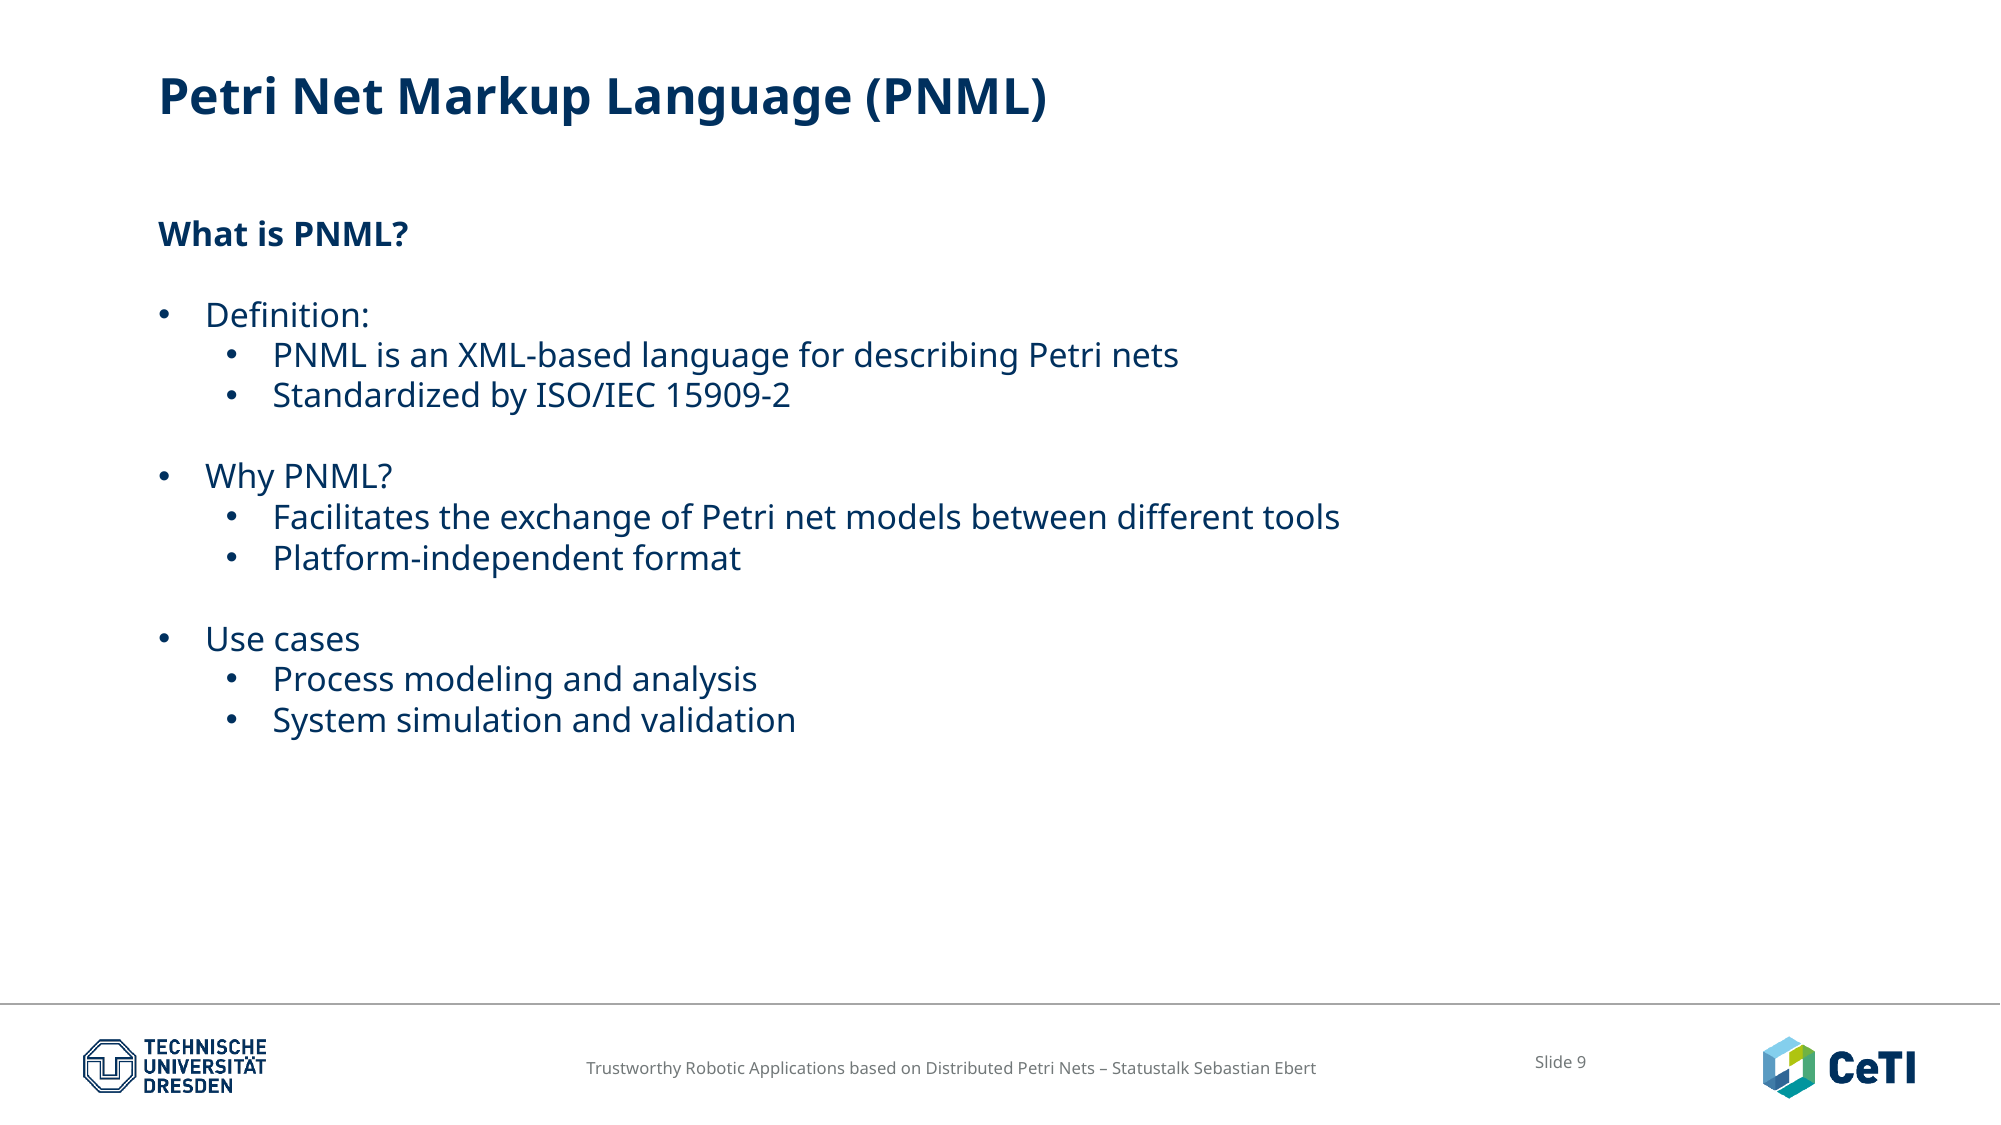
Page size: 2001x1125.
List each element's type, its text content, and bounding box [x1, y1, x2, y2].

text_box What is PNML? Definition: PNML is an XML-based language for describing Petri nets Standardized by ISO/IEC 15909-2 Why PNML? Facilitates the exchange of Petri net models between different tools Platform-independent format Use cases Process modeling and analysis System simulation and validation [143, 204, 1393, 747]
picture [83, 1039, 266, 1093]
text_box Petri Net Markup Language (PNML) [143, 56, 1880, 169]
picture [1762, 1036, 1977, 1101]
